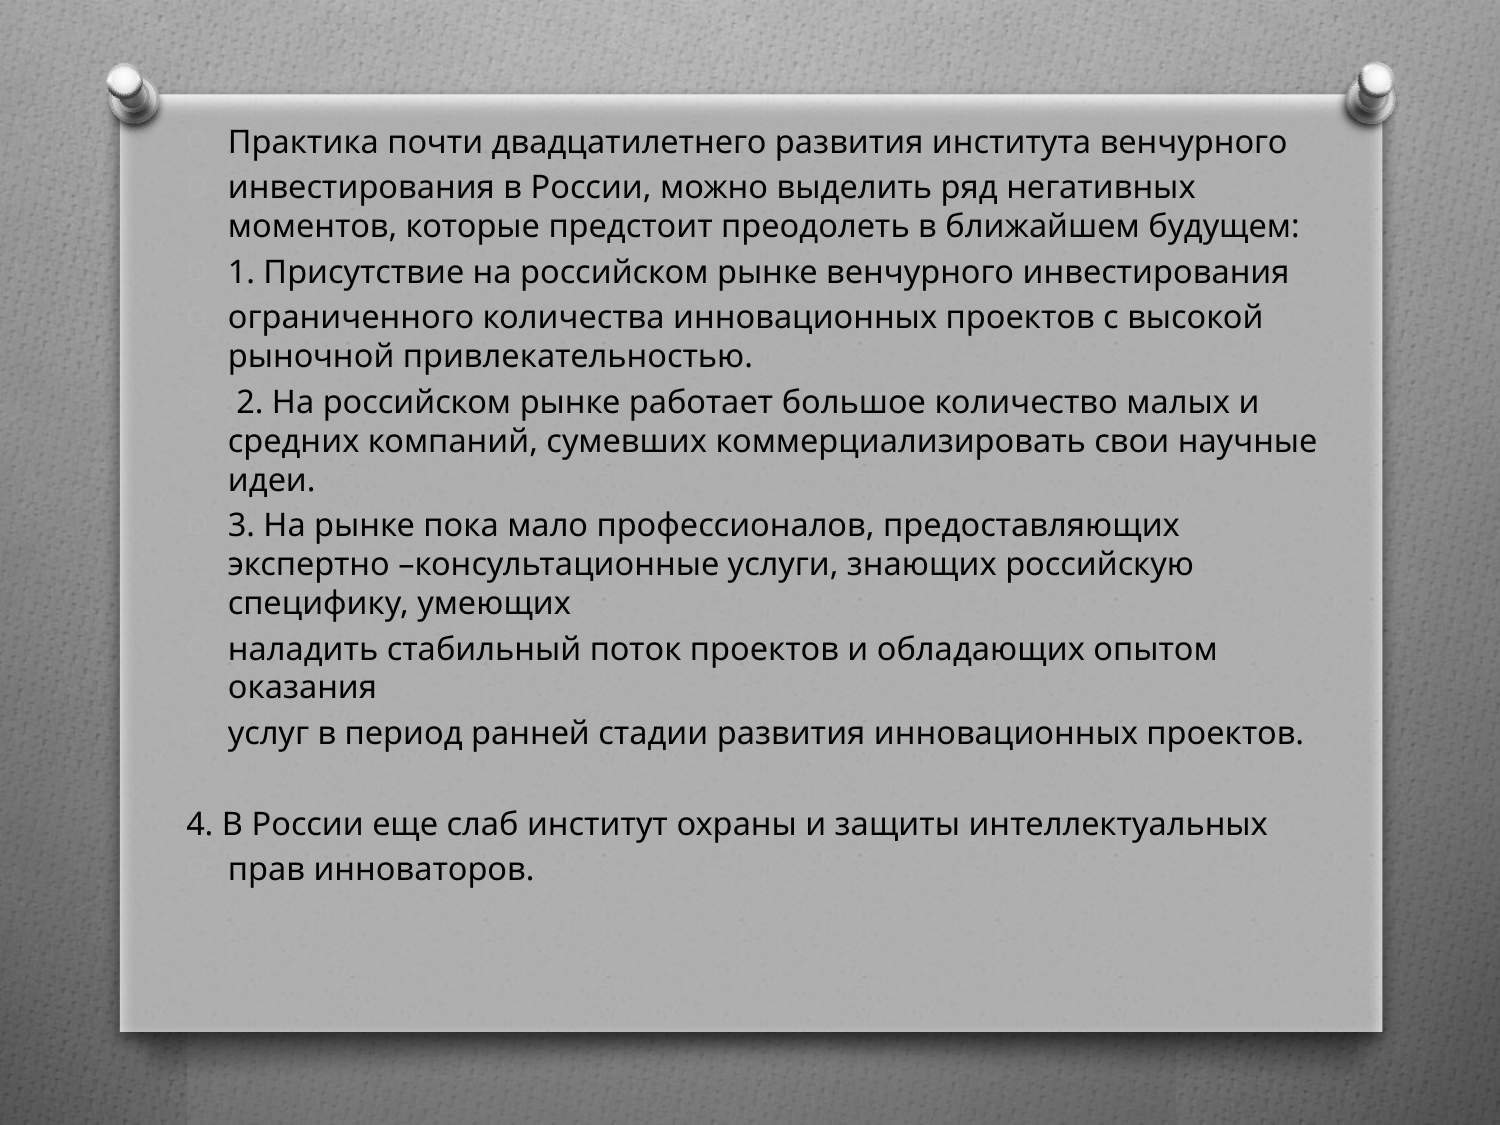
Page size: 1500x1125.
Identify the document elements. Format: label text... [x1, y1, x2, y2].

list Практика почти двадцатилетнего развития института венчурного инвестирования в России, можно выделить ряд негативных моментов, которые предстоит преодолеть в ближайшем будущем: 1. Присутствие на российском рынке венчурного инвестирования ограниченного количества инновационных проектов с высокой рыночной привлекательностью. 2. На российском рынке работает большое количество малых и средних компаний, сумевших коммерциализировать свои научные идеи. 3. На рынке пока мало профессионалов, предоставляющих экспертно –консультационные услуги, знающих российскую специфику, умеющих наладить стабильный поток проектов и обладающих опытом оказания услуг в период ранней стадии развития инновационных проектов. 4. В России еще слаб институт охраны и защиты интеллектуальных прав инноваторов. [171, 113, 1365, 904]
picture [75, 29, 198, 153]
picture [1317, 35, 1439, 151]
